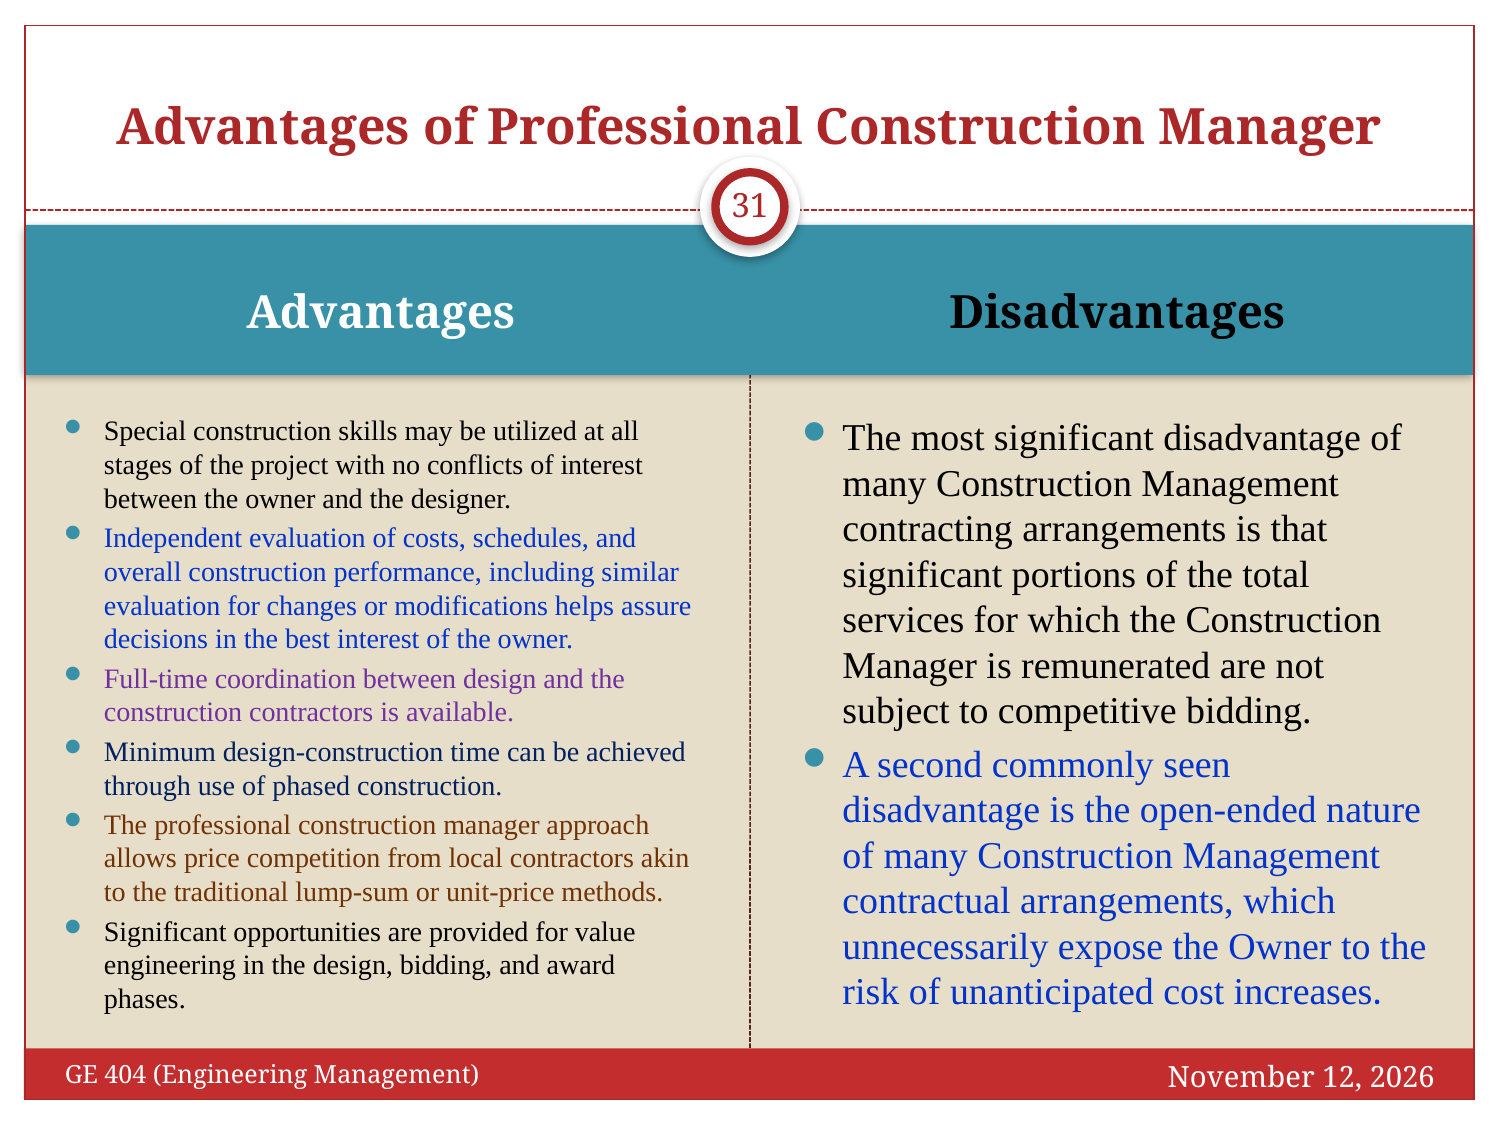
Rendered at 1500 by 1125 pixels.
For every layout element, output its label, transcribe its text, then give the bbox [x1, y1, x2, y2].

list Advantages [48, 249, 714, 371]
list Disadvantages [785, 249, 1450, 371]
list Special construction skills may be utilized at all stages of the project with no conflicts of interest between the owner and the designer. Independent evaluation of costs, schedules, and overall construction performance, including similar evaluation for changes or modifications helps assure decisions in the best interest of the owner. Full-time coordination between design and the construction contractors is available. Minimum design-construction time can be achieved through use of phased construction. The professional construction manager approach allows price competition from local contractors akin to the traditional lump-sum or unit-price methods. Significant opportunities are provided for value engineering in the design, bidding, and award phases. [49, 405, 713, 1032]
slide_number 31 [712, 171, 788, 244]
title Advantages of Professional Construction Manager [49, 37, 1450, 162]
footer GE 404 (Engineering Management) [50, 1051, 638, 1112]
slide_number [950, 1050, 1450, 1111]
list The most significant disadvantage of many Construction Management contracting arrangements is that significant portions of the total services for which the Construction Manager is remunerated are not subject to competitive bidding. A second commonly seen disadvantage is the open-ended nature of many Construction Management contractual arrangements, which unnecessarily expose the Owner to the risk of unanticipated cost increases. [787, 405, 1450, 1033]
